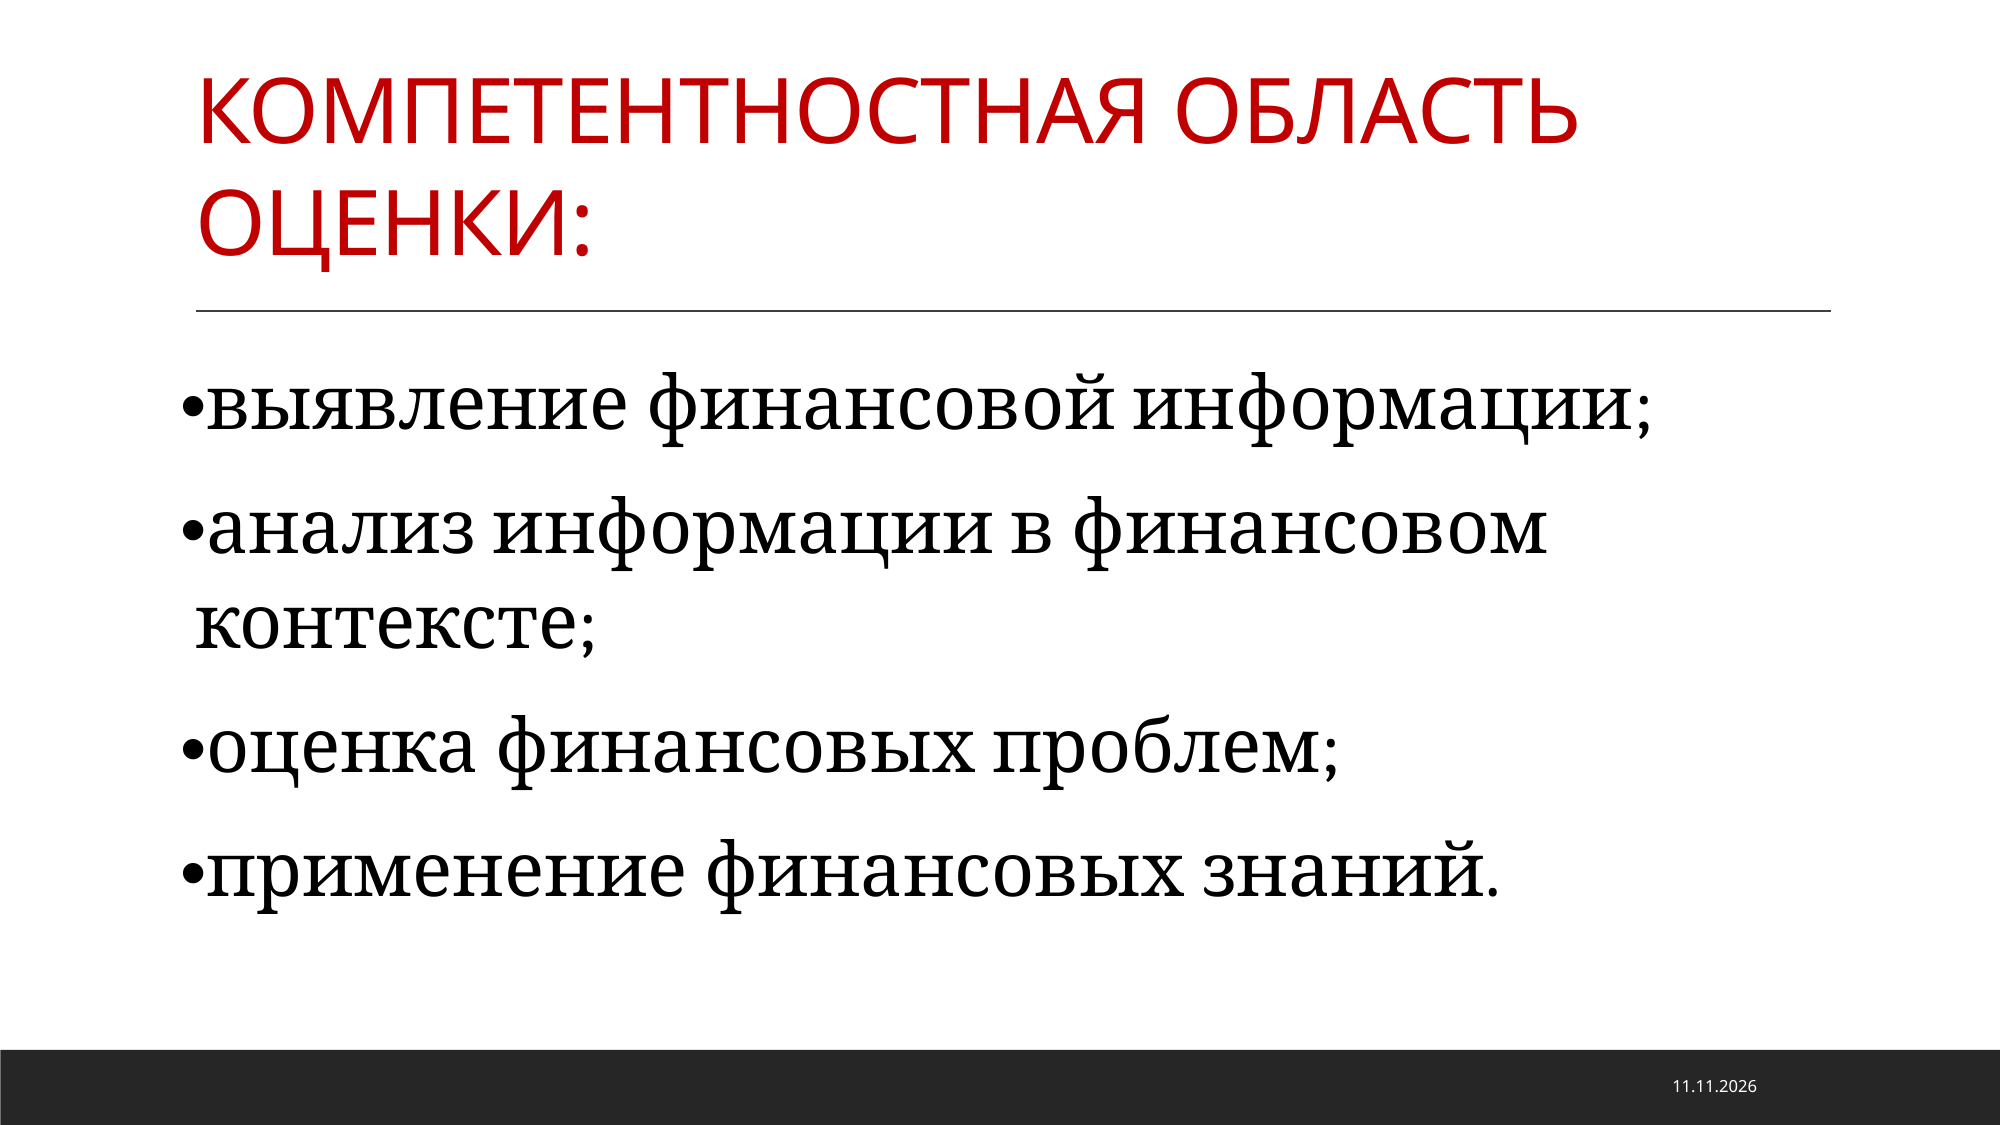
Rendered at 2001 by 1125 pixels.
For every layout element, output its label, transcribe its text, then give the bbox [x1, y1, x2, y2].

list выявление финансовой информации; анализ информации в финансовом контексте; оценка финансовых проблем; применение финансовых знаний. [180, 345, 1830, 963]
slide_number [1348, 1057, 1773, 1118]
title КОМПЕТЕНТНОСТНАЯ ОБЛАСТЬ ОЦЕНКИ: [180, 47, 1830, 285]
